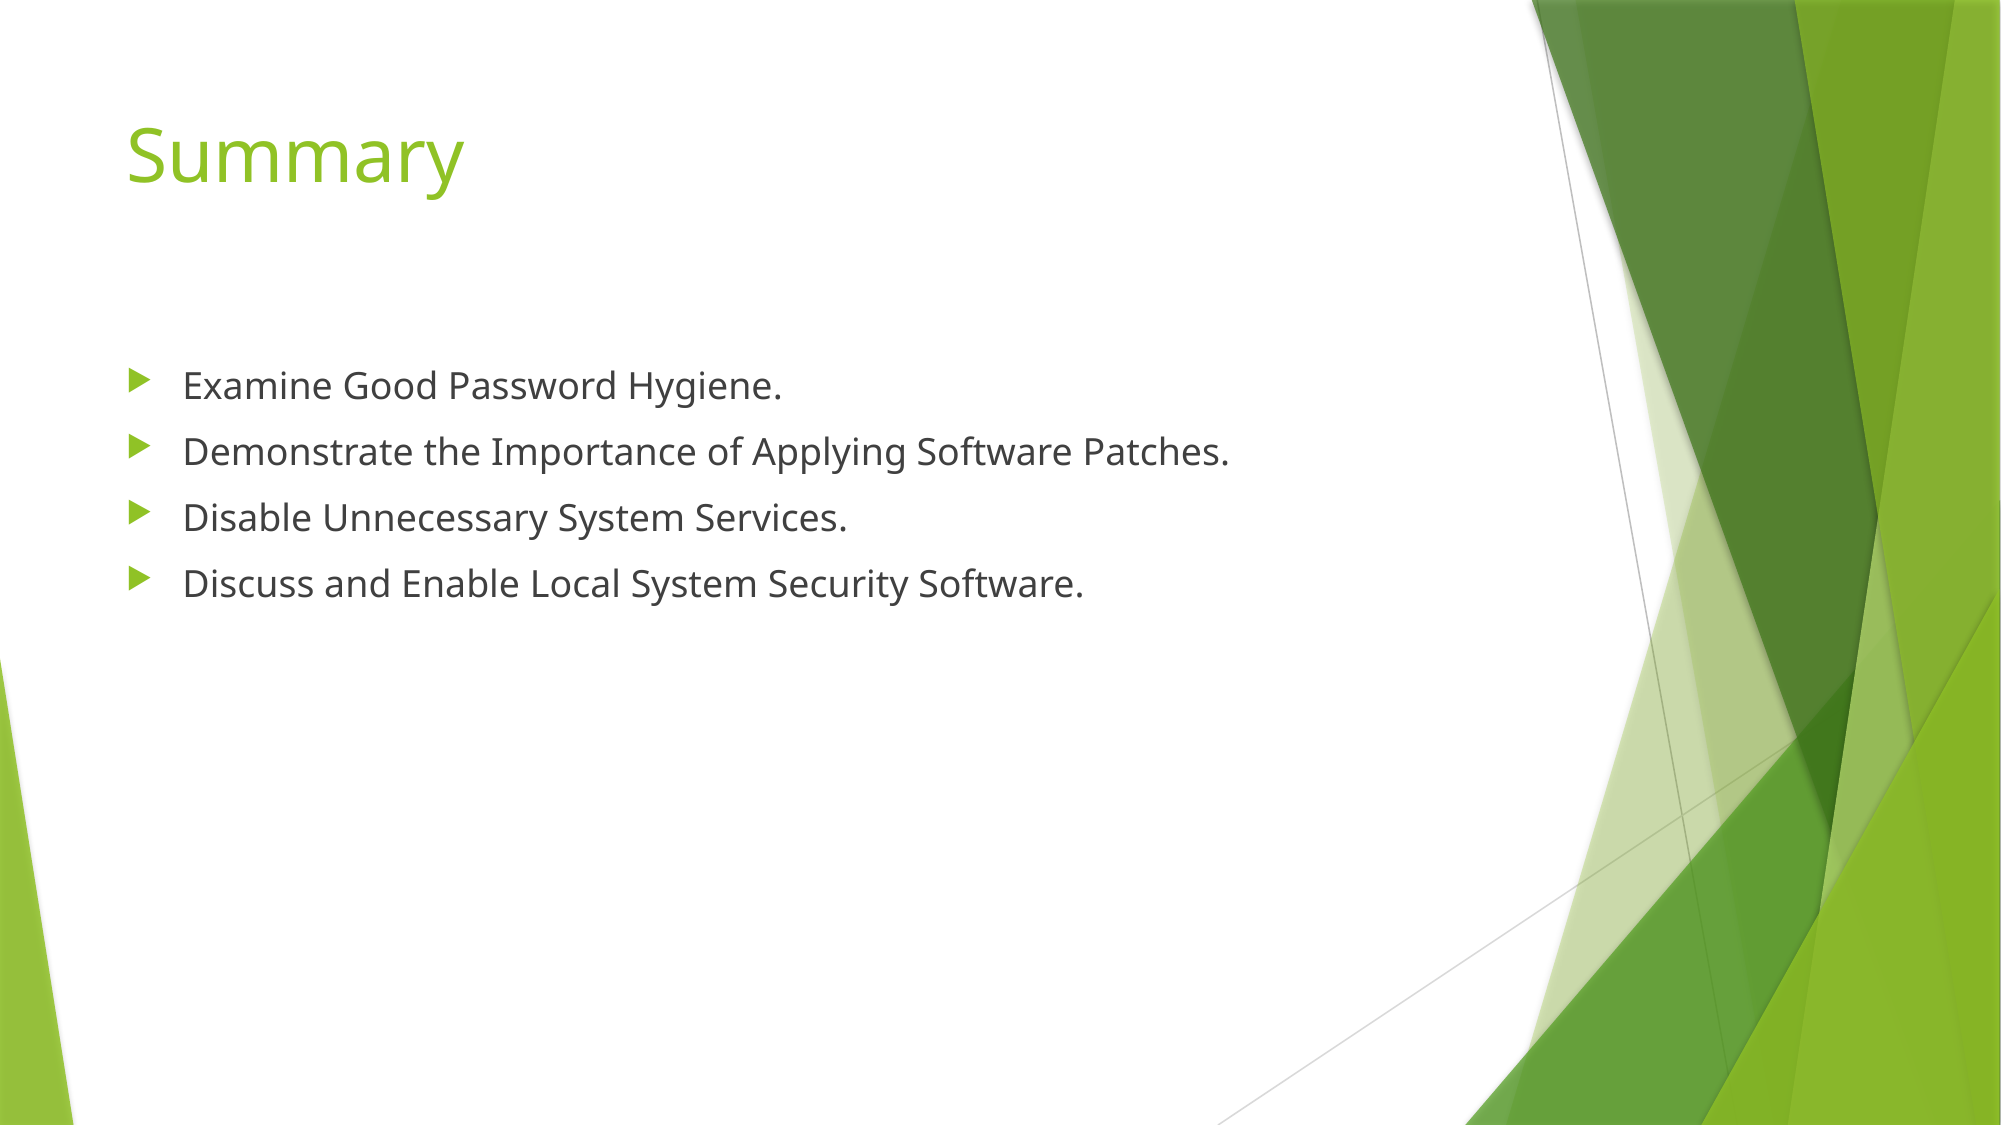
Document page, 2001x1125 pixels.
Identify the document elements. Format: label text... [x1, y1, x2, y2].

title Summary [111, 99, 1522, 317]
list Examine Good Password Hygiene. Demonstrate the Importance of Applying Software Patches. Disable Unnecessary System Services. Discuss and Enable Local System Security Software. [111, 354, 1522, 992]
